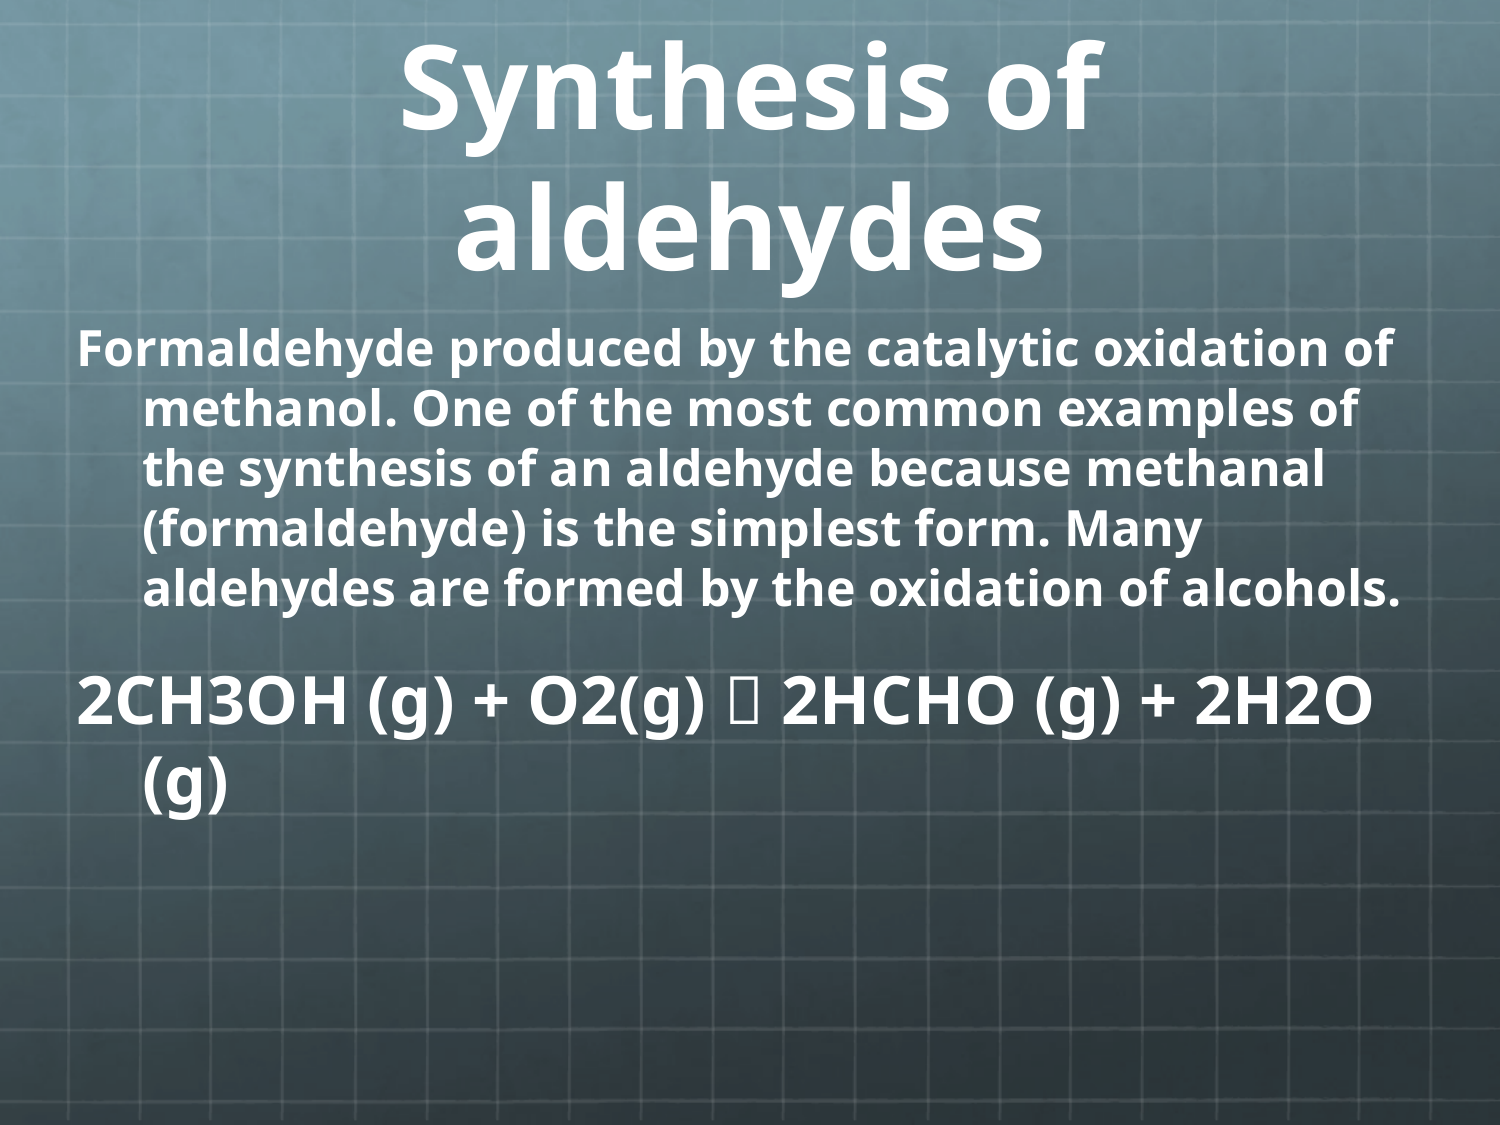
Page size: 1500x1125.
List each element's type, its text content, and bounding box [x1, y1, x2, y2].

list Formaldehyde produced by the catalytic oxidation of methanol. One of the most common examples of the synthesis of an aldehyde because methanal (formaldehyde) is the simplest form. Many aldehydes are formed by the oxidation of alcohols. 2CH3OH (g) + O2(g)  2HCHO (g) + 2H2O (g) [61, 308, 1466, 1026]
title Synthesis of aldehydes [127, 17, 1372, 289]
picture [0, 0, 1500, 1125]
